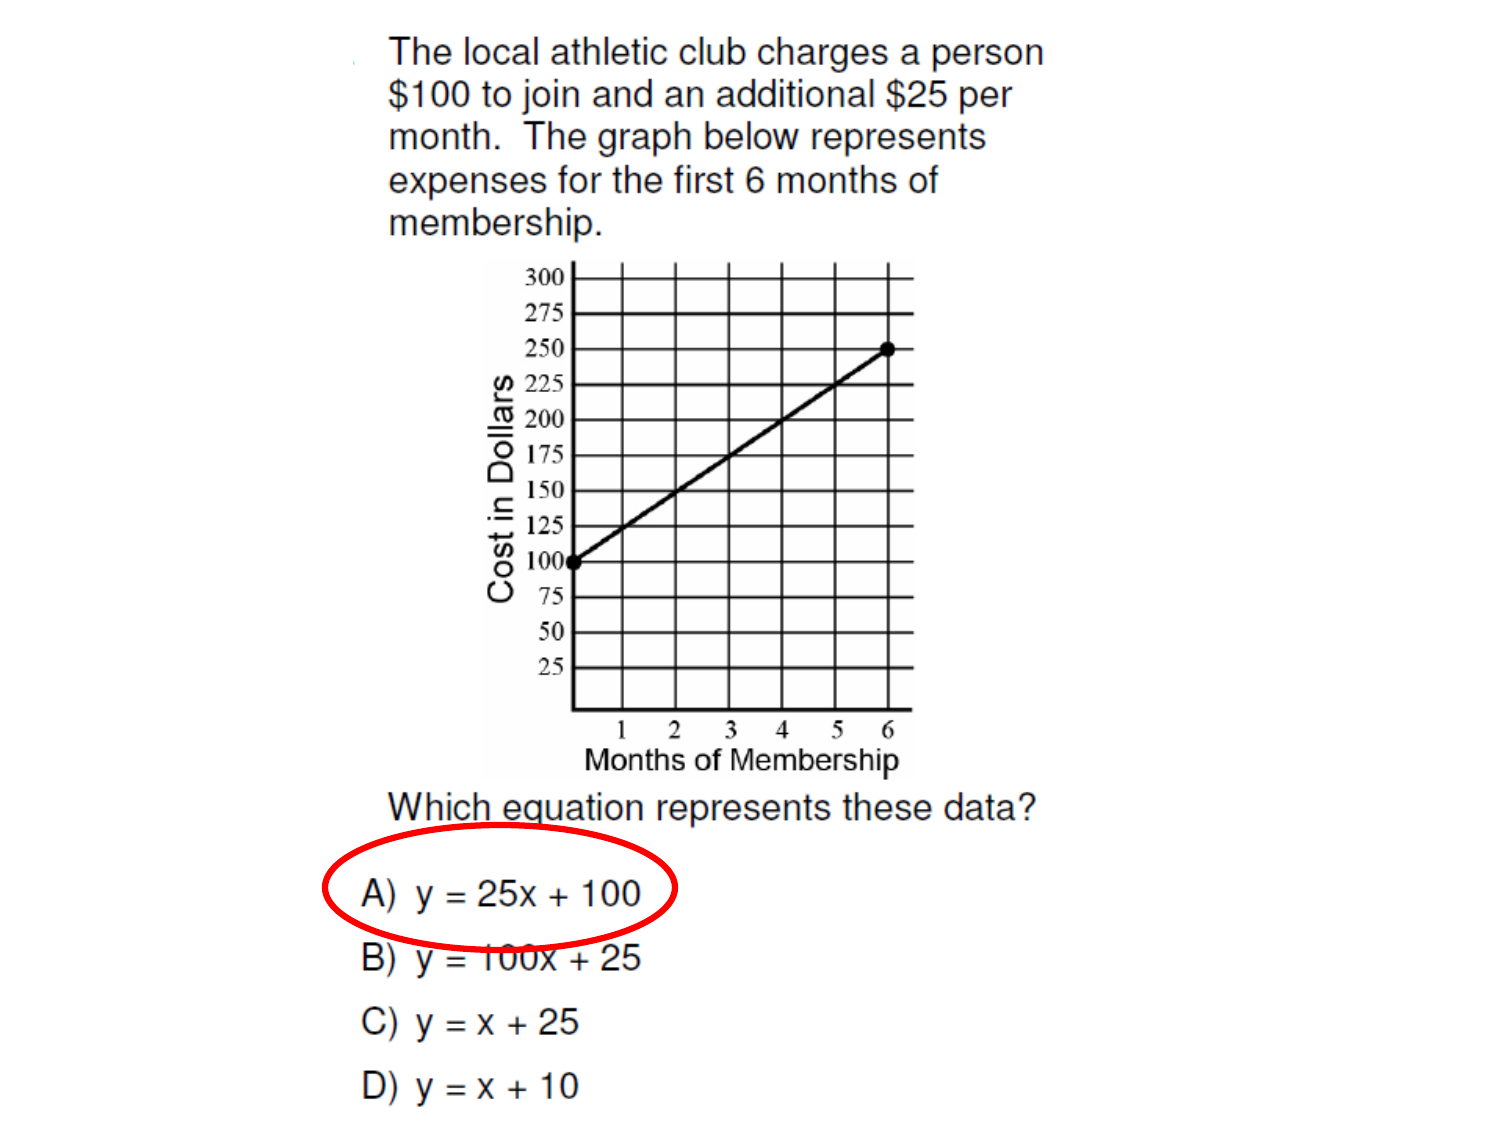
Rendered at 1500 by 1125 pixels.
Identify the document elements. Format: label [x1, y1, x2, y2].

picture [353, 15, 1147, 1110]
text_box [322, 854, 348, 921]
